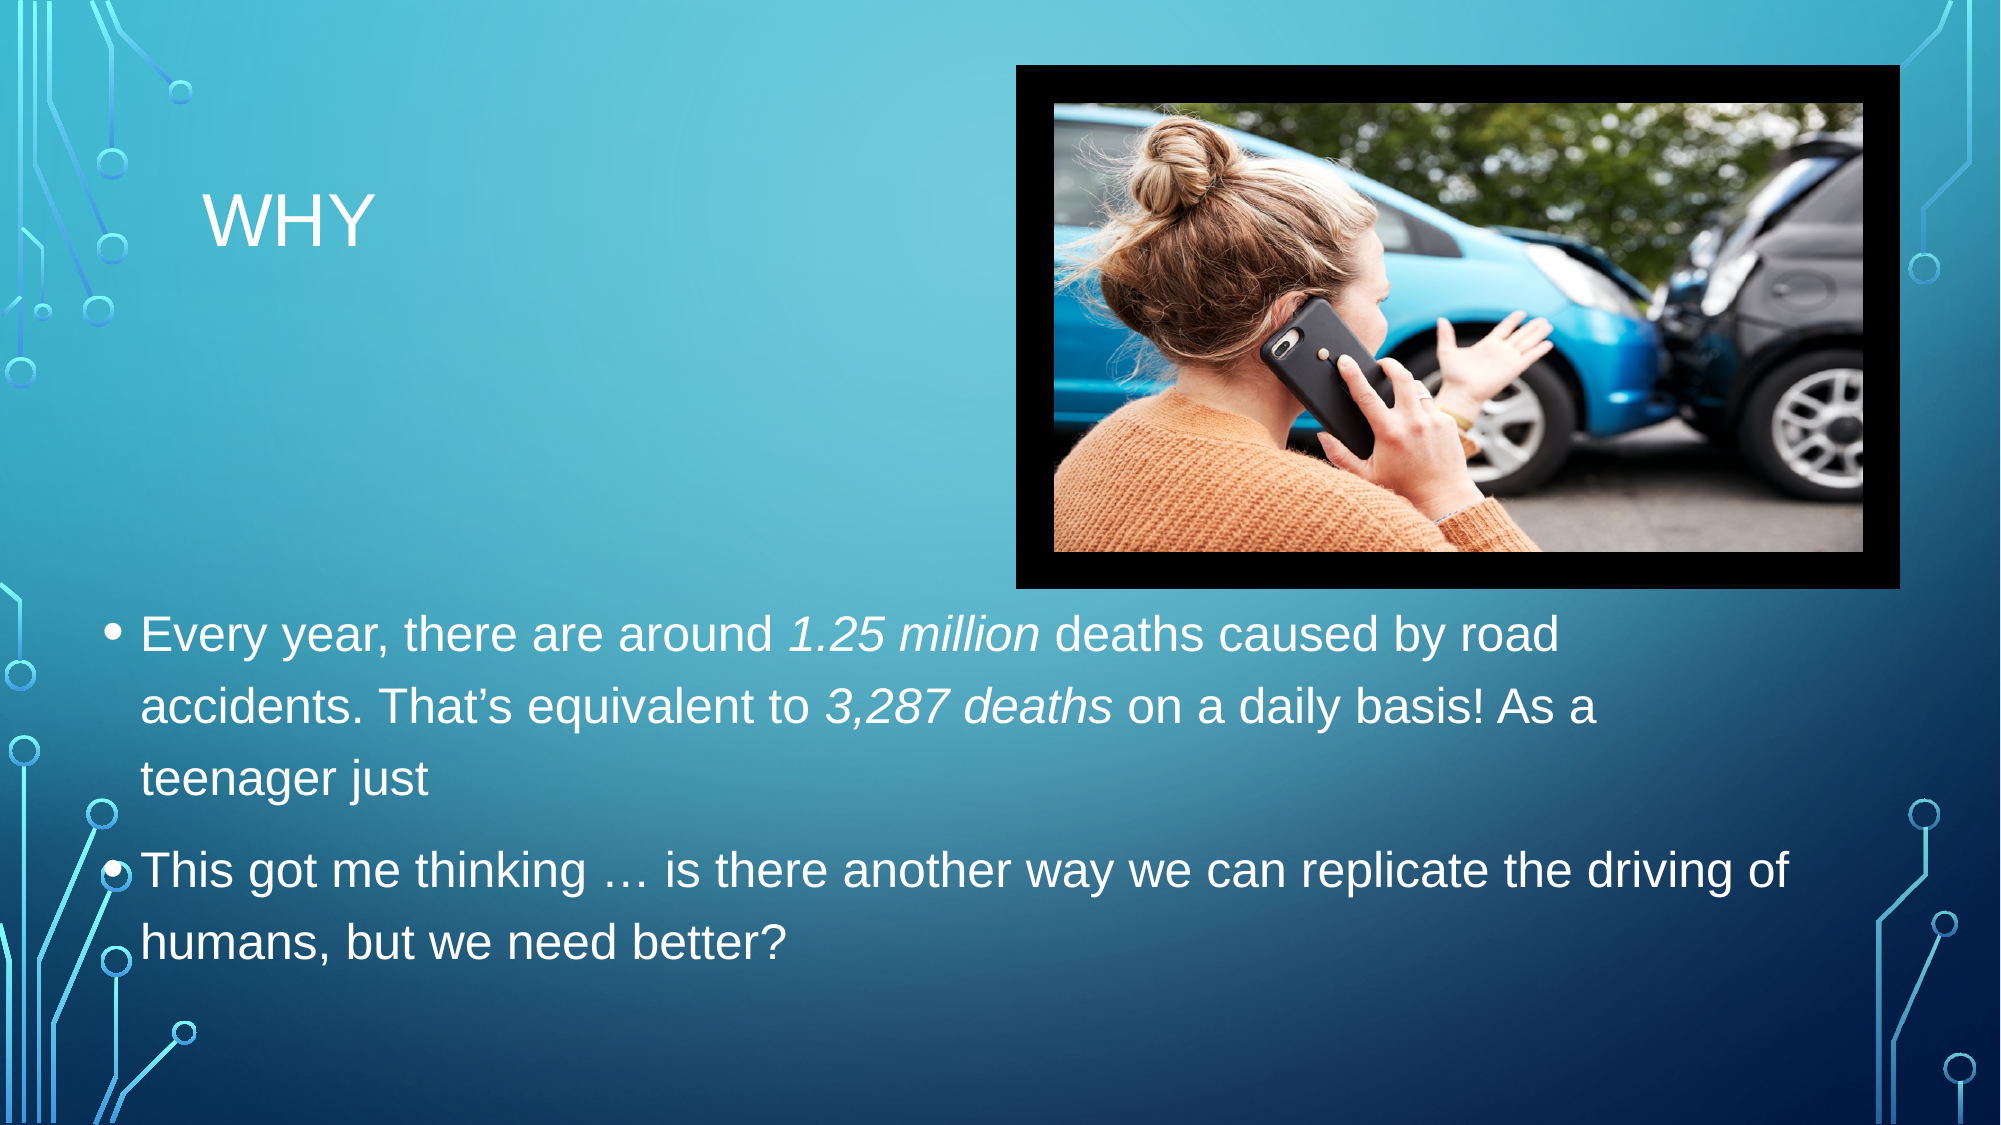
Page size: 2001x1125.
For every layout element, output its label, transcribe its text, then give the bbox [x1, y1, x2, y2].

title Why [187, 101, 1016, 344]
picture [1084, 313, 1092, 319]
picture [1053, 102, 1863, 553]
list Every year, there are around 1.25 million deaths caused by road accidents. That’s equivalent to 3,287 deaths on a daily basis! As a teenager just This got me thinking … is there another way we can replicate the driving of humans, but we need better? [87, 581, 1813, 1038]
